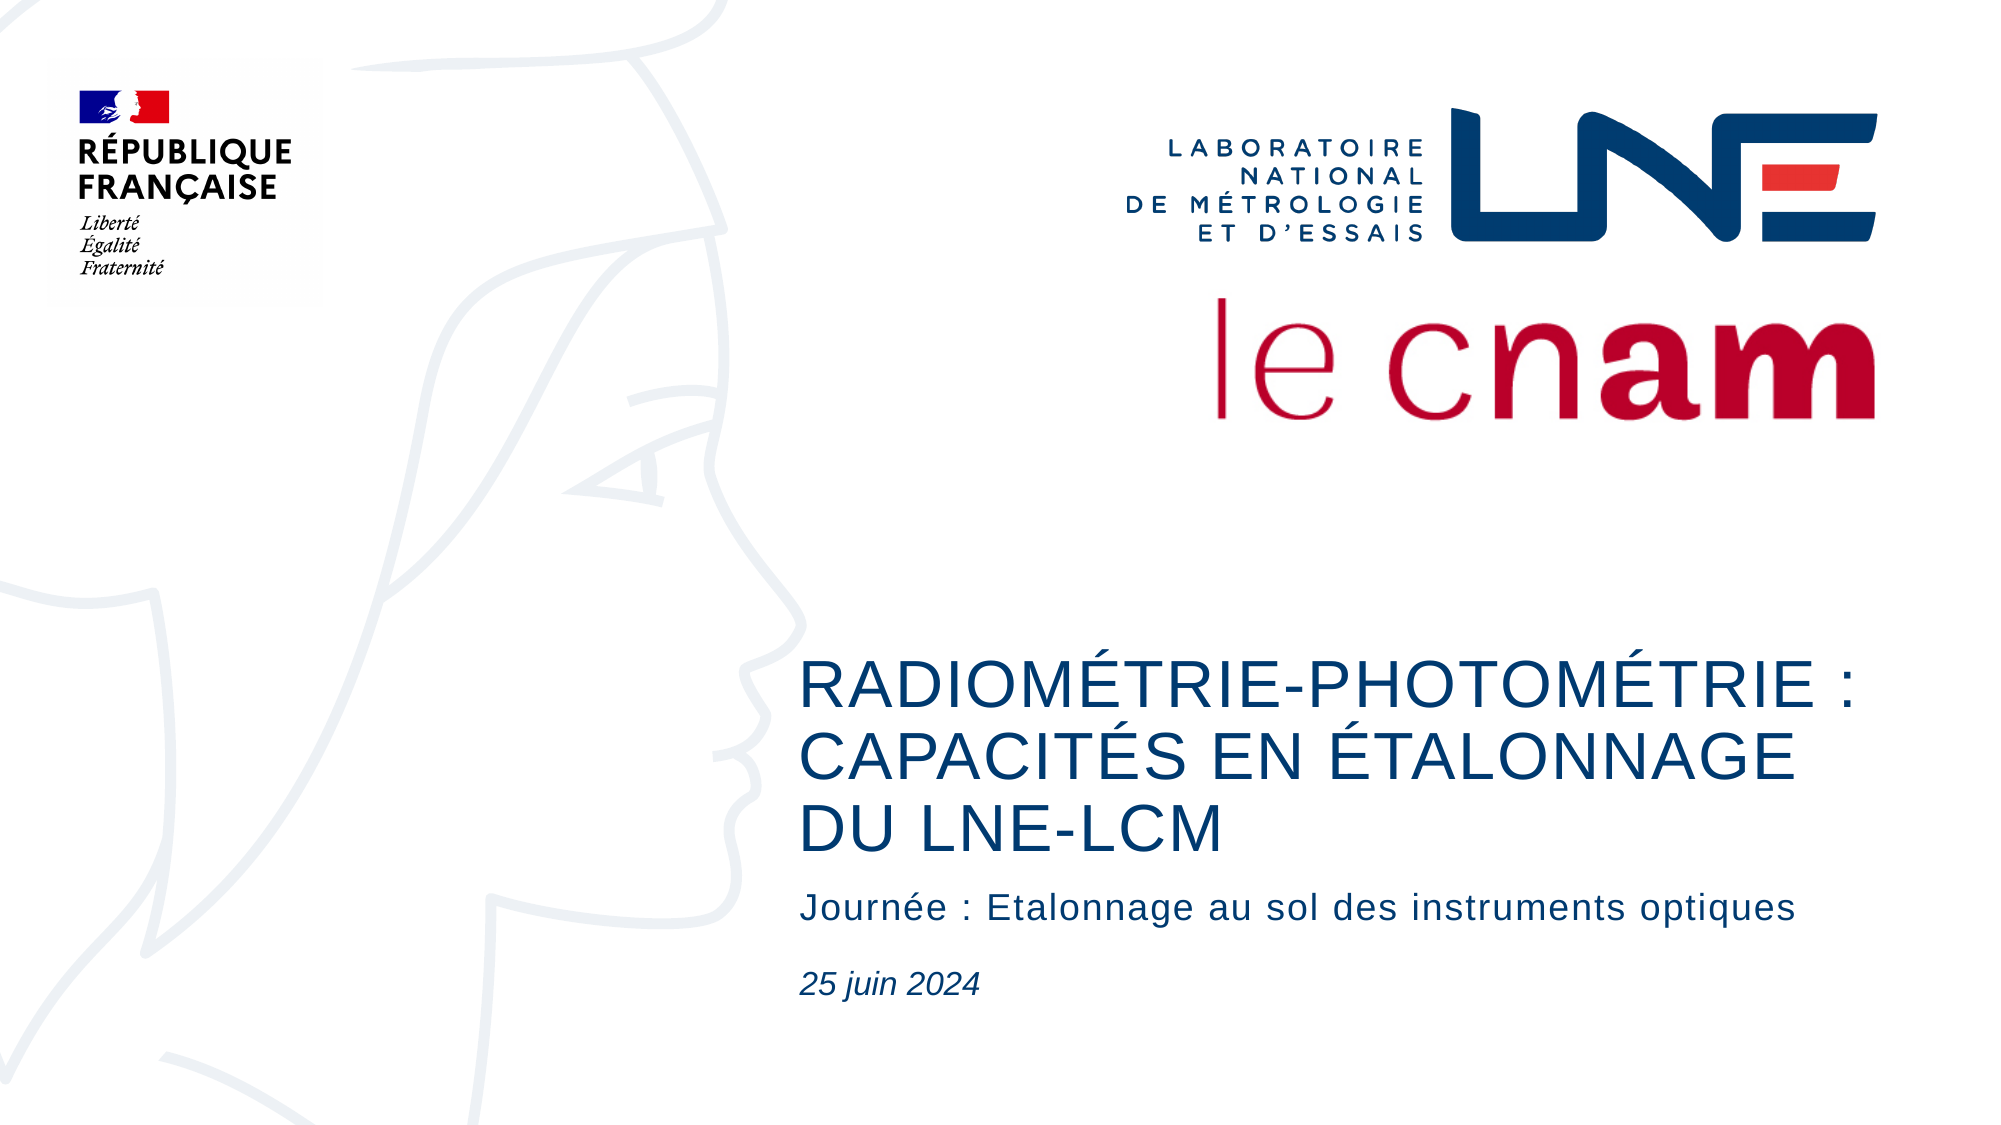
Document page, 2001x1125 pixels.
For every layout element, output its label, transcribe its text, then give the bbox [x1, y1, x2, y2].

title Radiométrie-Photométrie : capacités en étalonnage du LNE-LCM [783, 637, 1936, 874]
picture [47, 58, 323, 307]
picture [1062, 44, 1942, 434]
subtitle Journée : Etalonnage au sol des instruments optiques 25 juin 2024 [784, 880, 1935, 1059]
